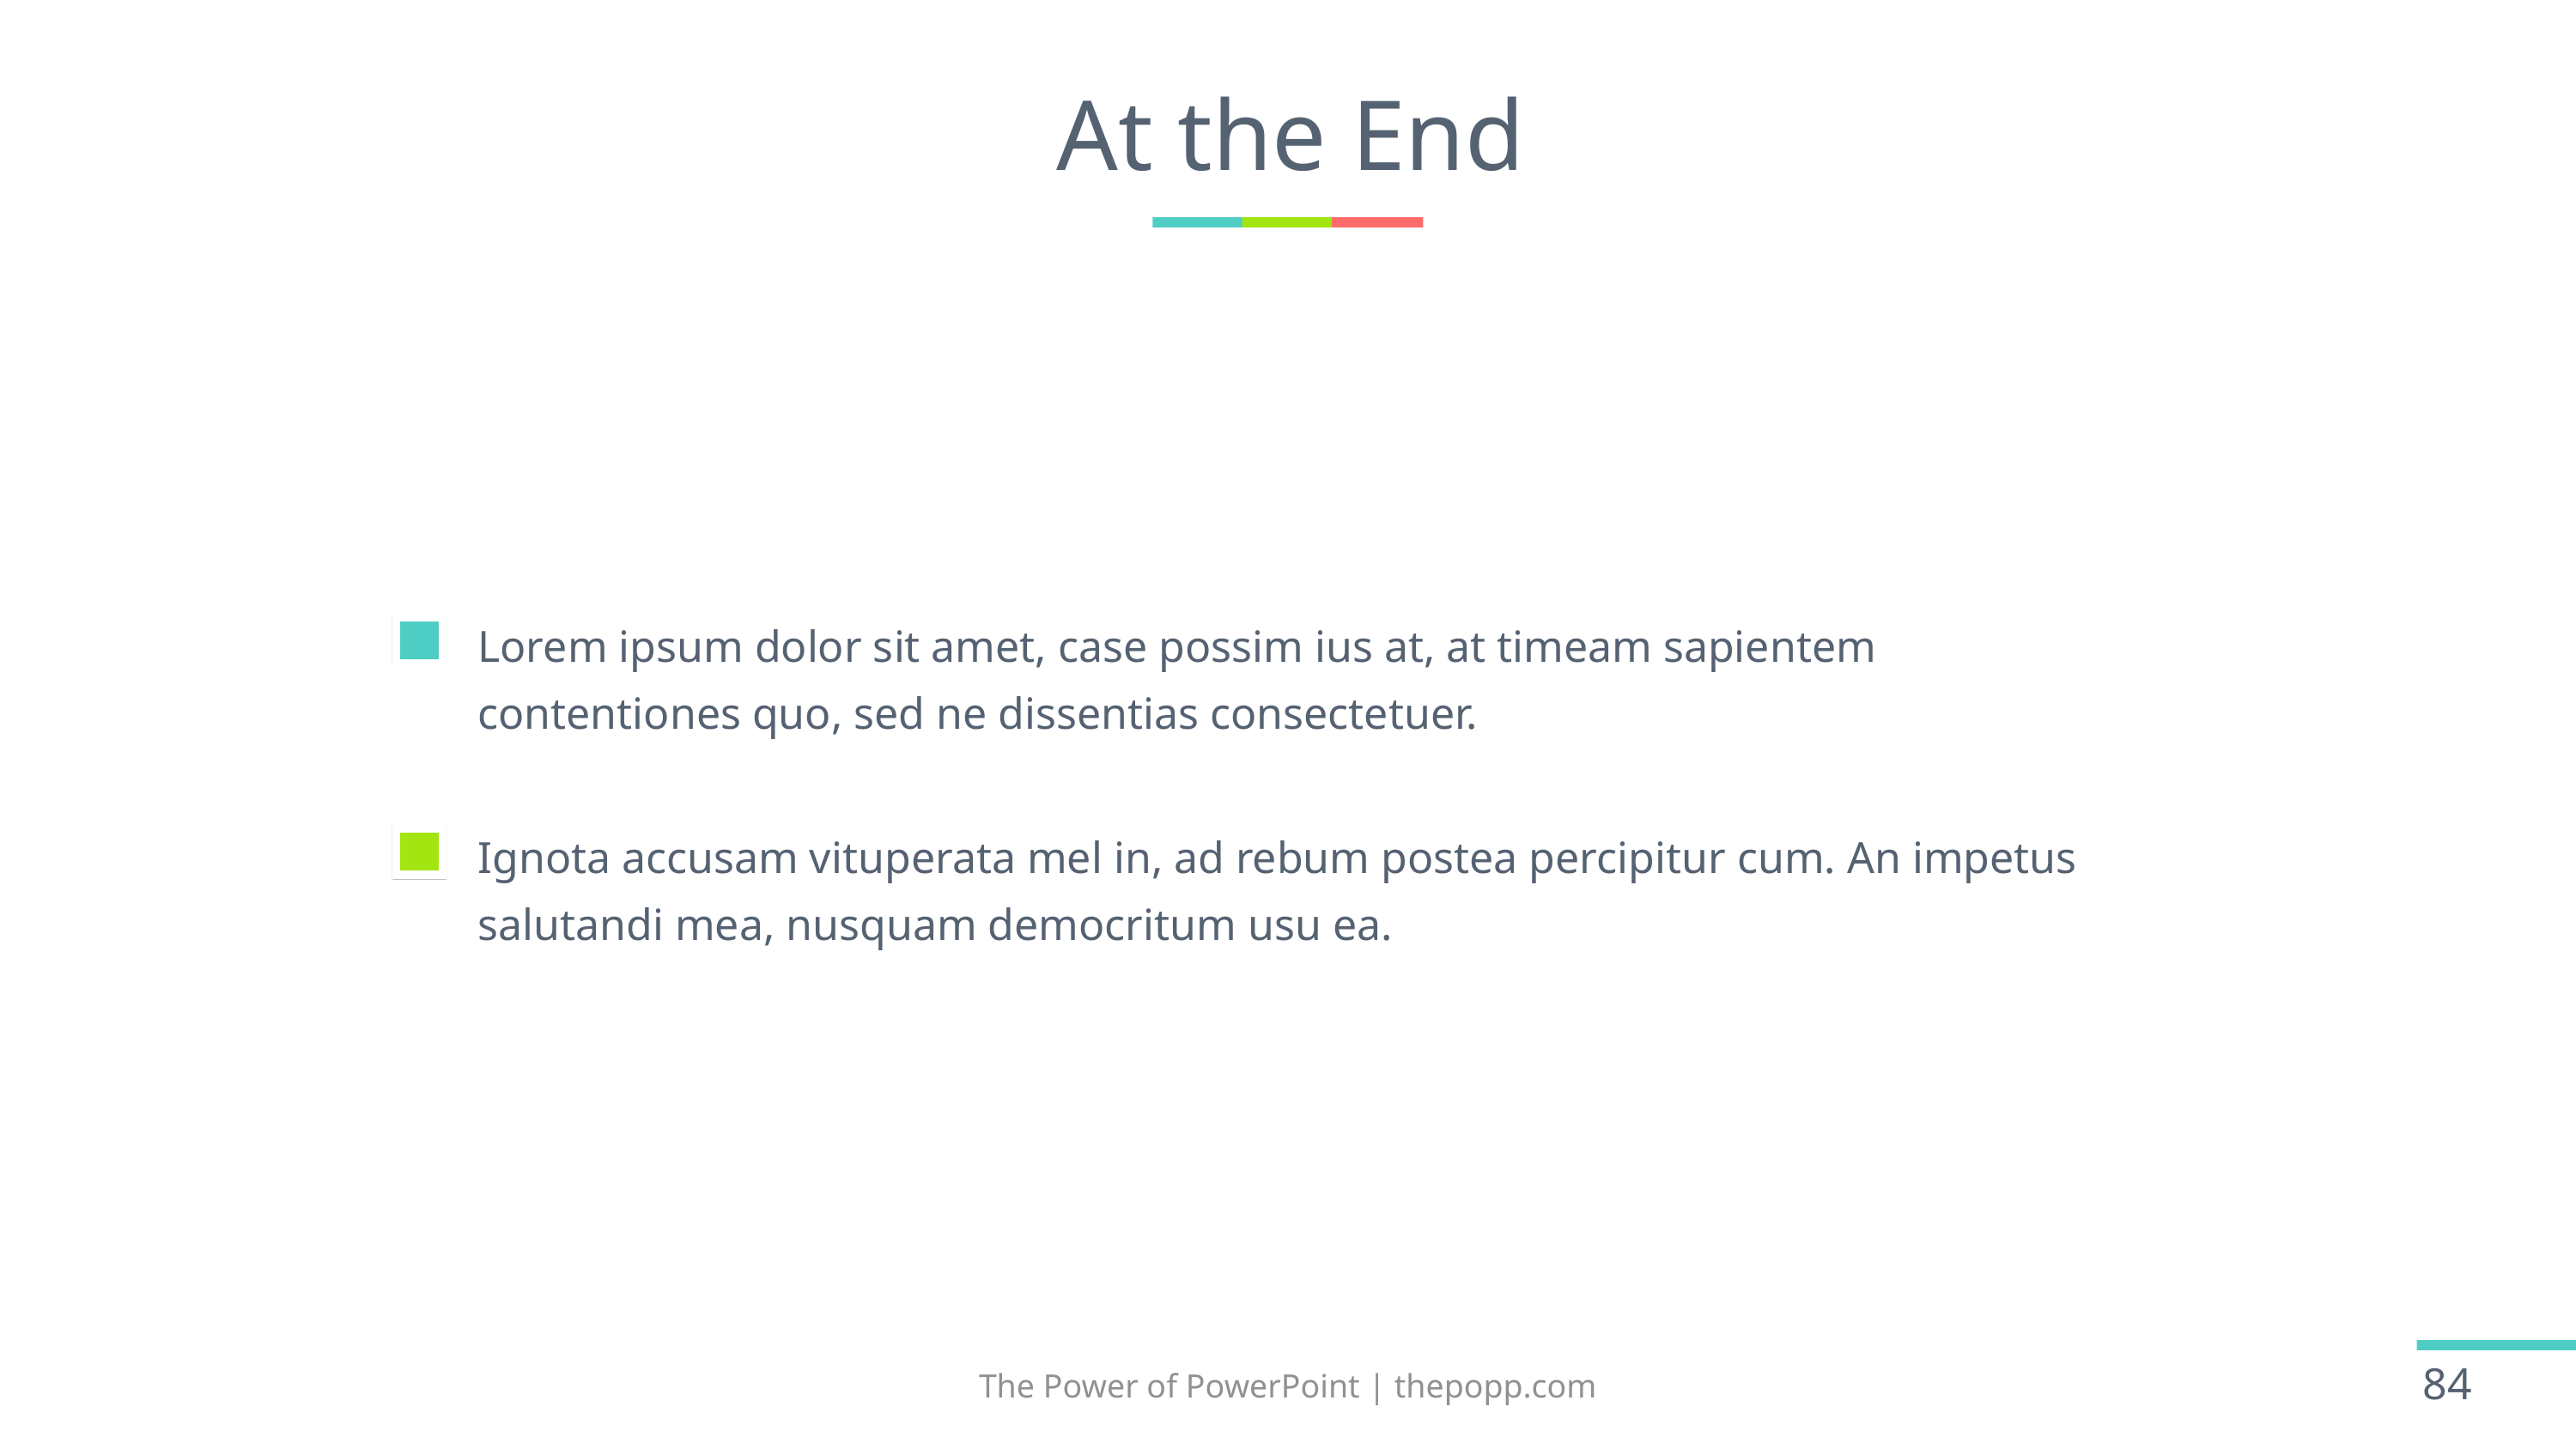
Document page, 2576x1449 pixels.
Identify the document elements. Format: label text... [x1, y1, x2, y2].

slide_number 84 [2409, 1351, 2576, 1421]
list Ignota accusam vituperata mel in, ad rebum postea percipitur cum. An impetus salutandi mea, nusquam democritum usu ea. [465, 808, 2147, 982]
footer The Power of PowerPoint | thepopp.com [853, 1349, 1723, 1427]
list Lorem ipsum dolor sit amet, case possim ius at, at timeam sapientem contentiones quo, sed ne dissentias consectetuer. [465, 597, 2147, 771]
title At the End [69, 49, 2512, 230]
